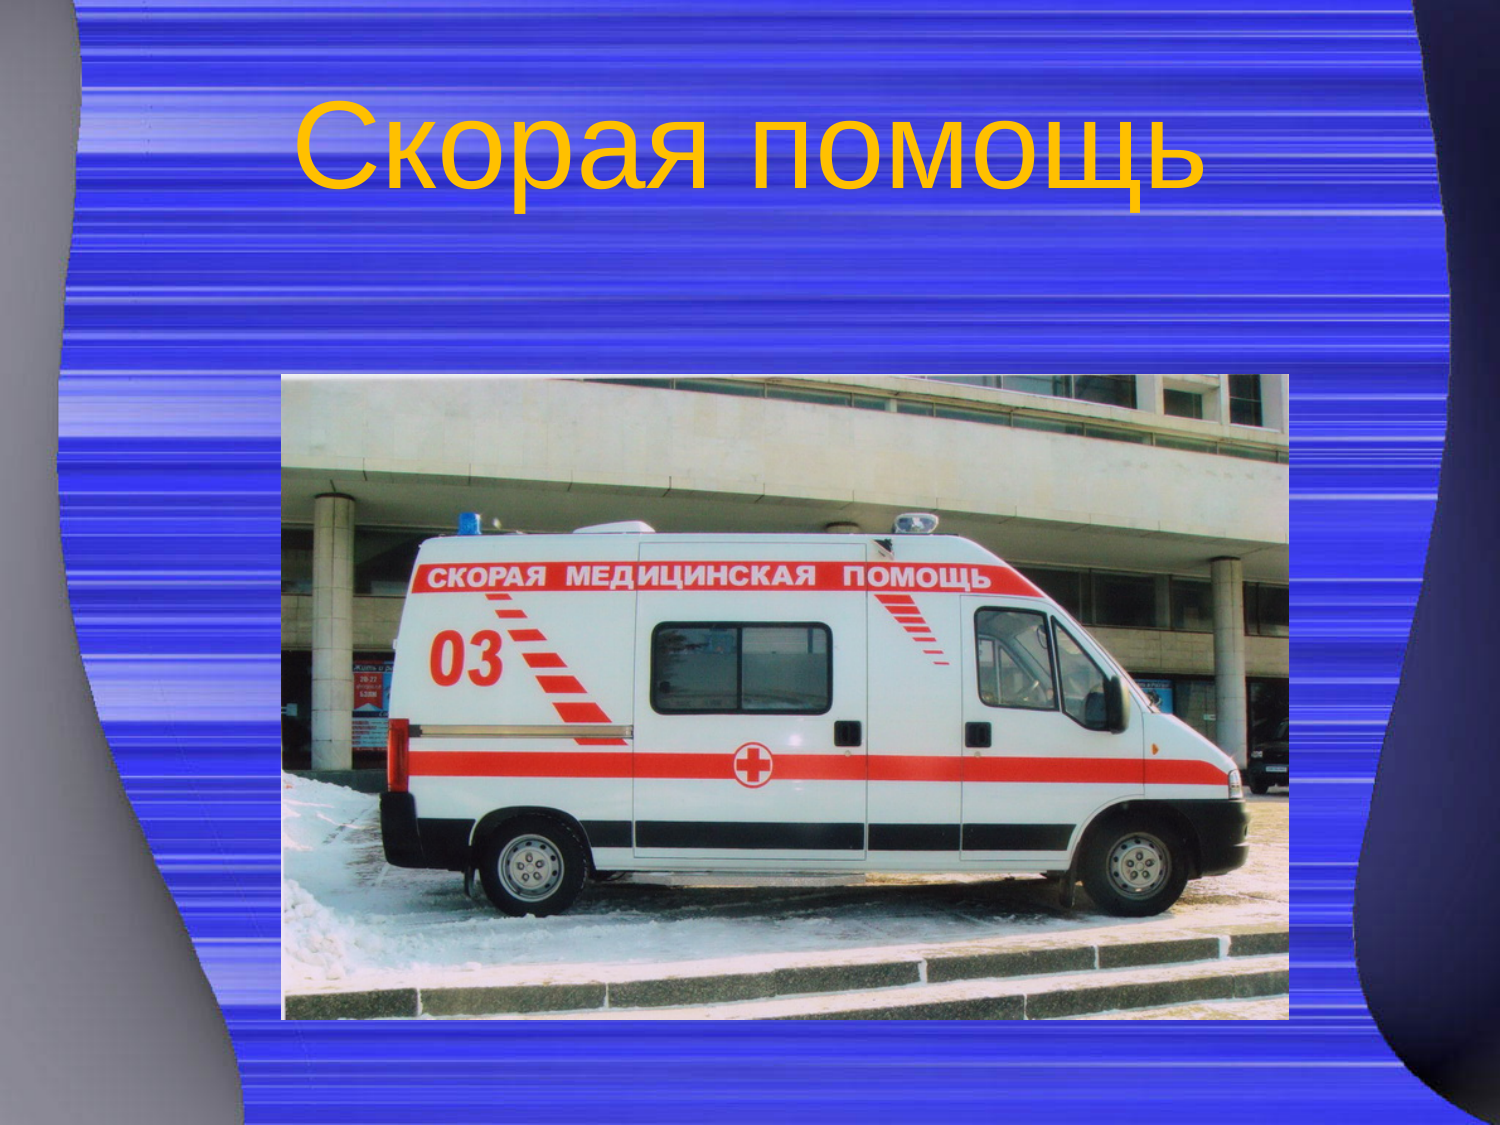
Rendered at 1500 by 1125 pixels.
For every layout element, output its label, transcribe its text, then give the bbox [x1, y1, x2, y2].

picture [0, 0, 1500, 1125]
title Скорая помощь [74, 44, 1426, 233]
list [280, 374, 1289, 1020]
